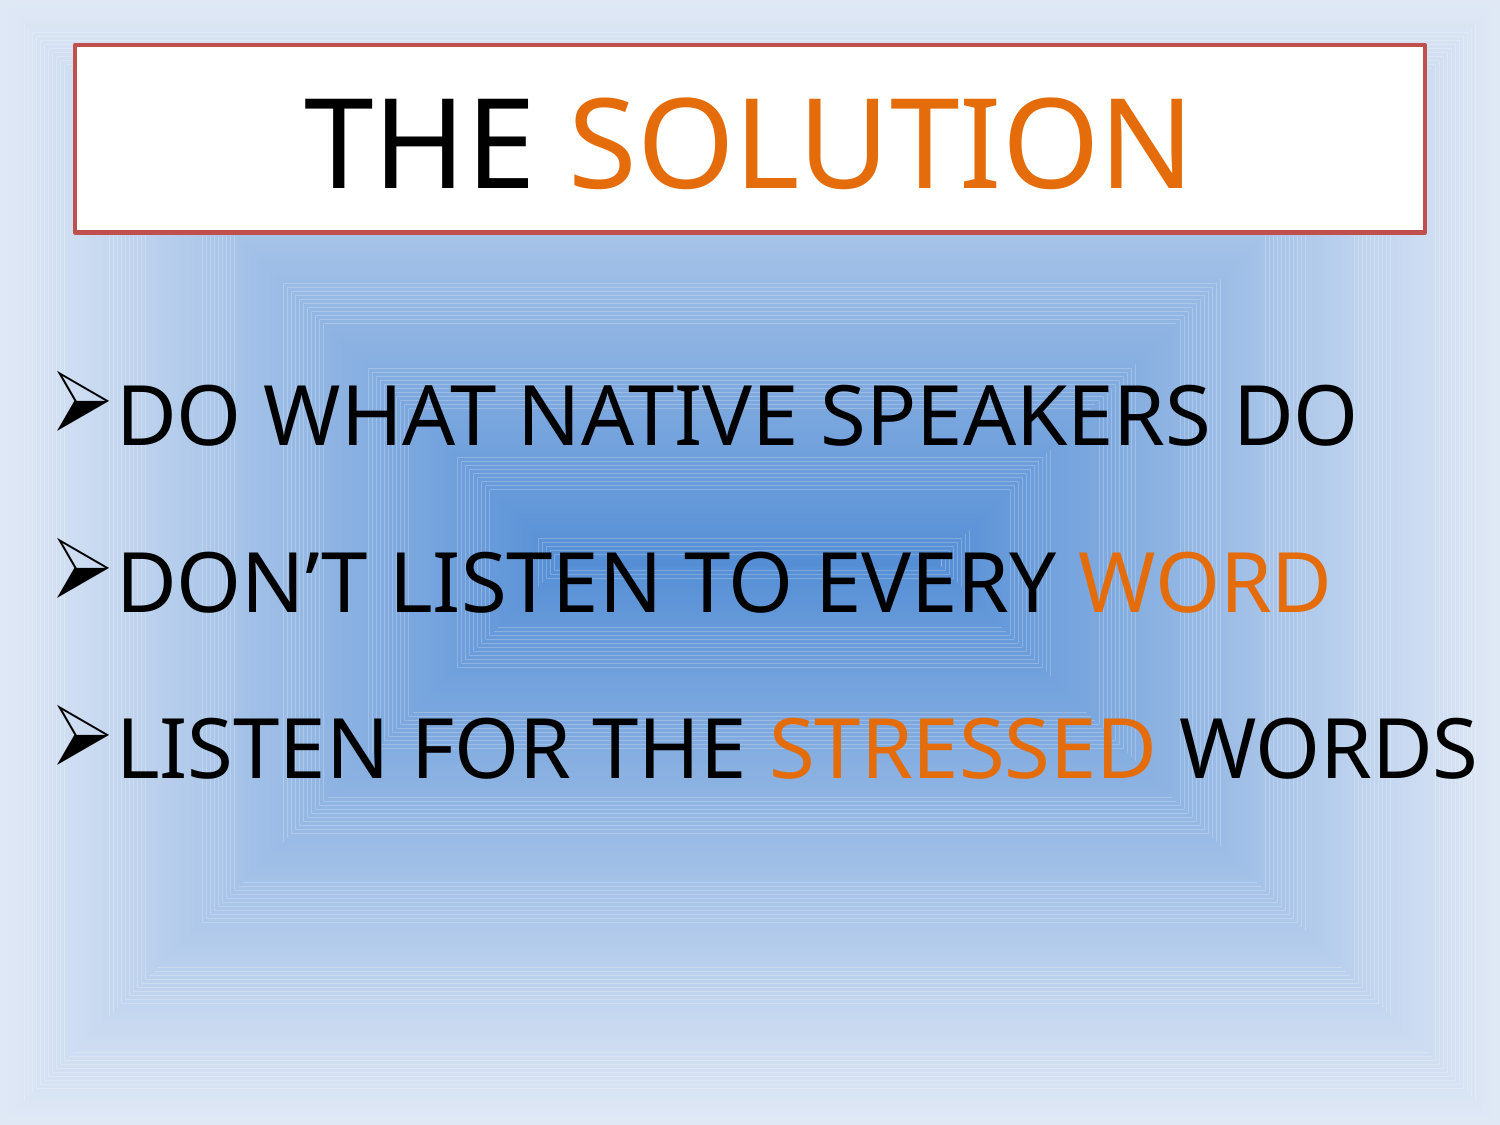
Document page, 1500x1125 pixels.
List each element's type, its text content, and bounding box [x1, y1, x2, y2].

title THE SOLUTION [73, 43, 1427, 235]
list DO WHAT NATIVE SPEAKERS DO DON’T LISTEN TO EVERY WORD LISTEN FOR THE STRESSED WORDS [35, 304, 1500, 997]
